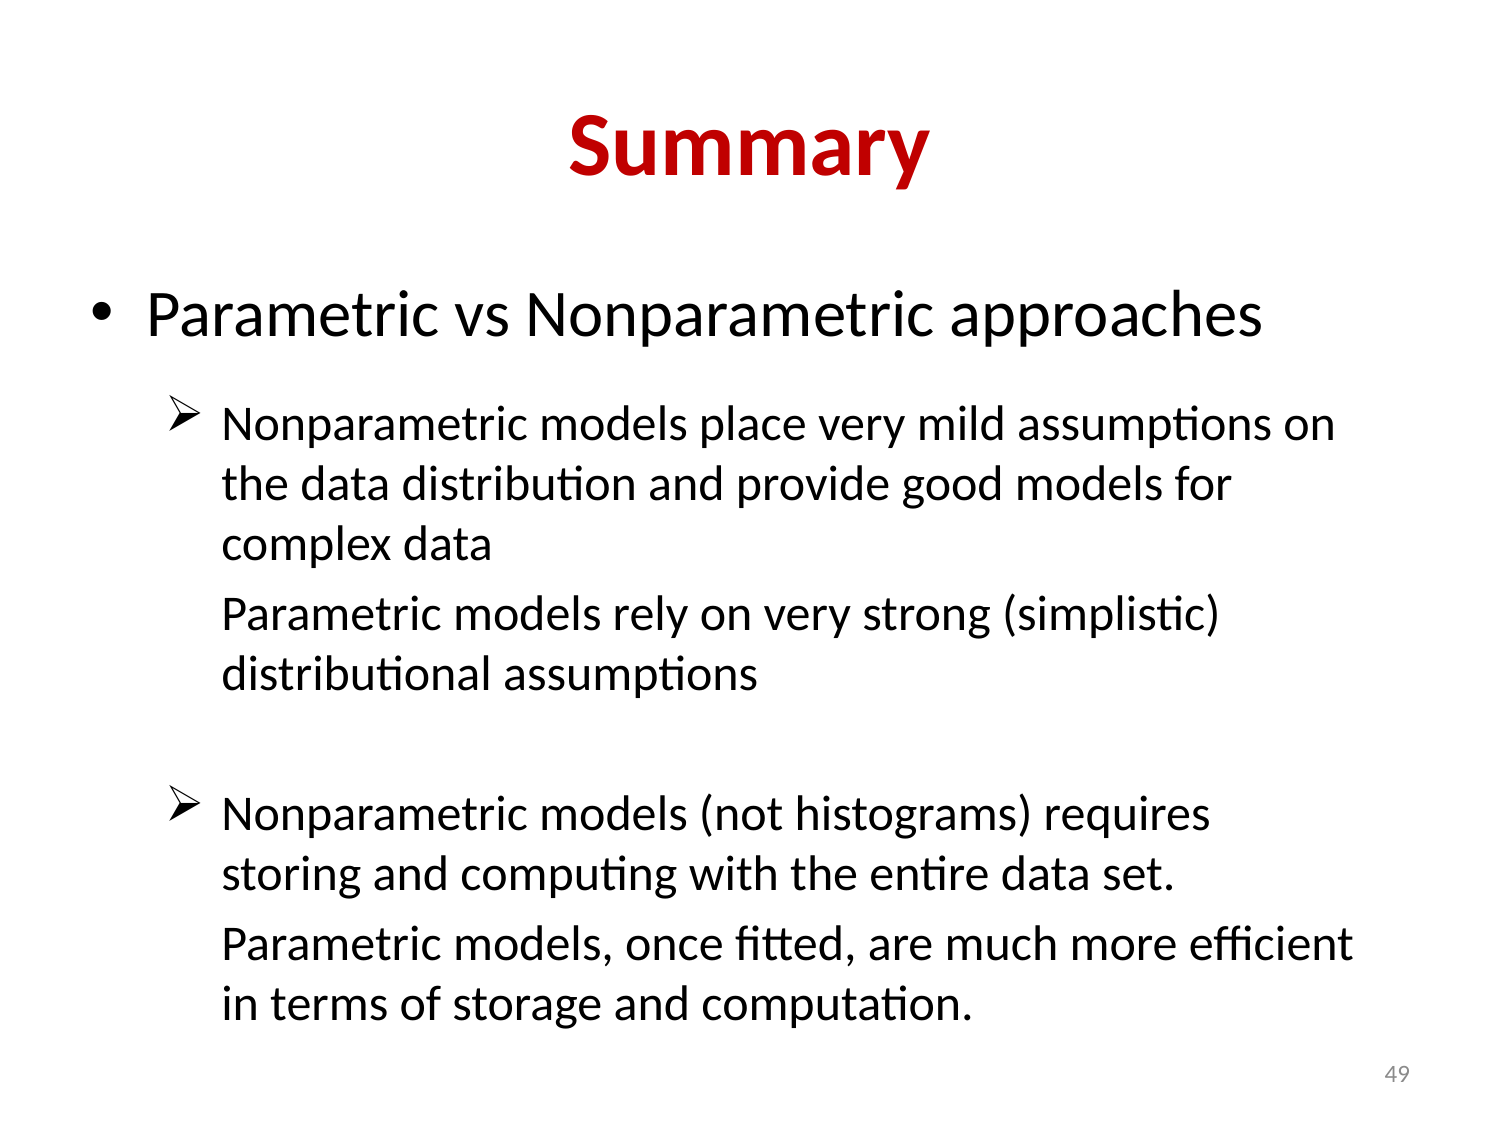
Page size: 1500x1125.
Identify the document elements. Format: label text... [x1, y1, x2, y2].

text_box Nonparametric models place very mild assumptions on the data distribution and provide good models for complex data Parametric models rely on very strong (simplistic) distributional assumptions Nonparametric models (not histograms) requires storing and computing with the entire data set. Parametric models, once fitted, are much more efficient in terms of storage and computation. [150, 382, 1375, 888]
title Summary [75, 45, 1425, 233]
list Parametric vs Nonparametric approaches [75, 262, 1425, 1005]
slide_number 49 [1074, 1042, 1425, 1103]
